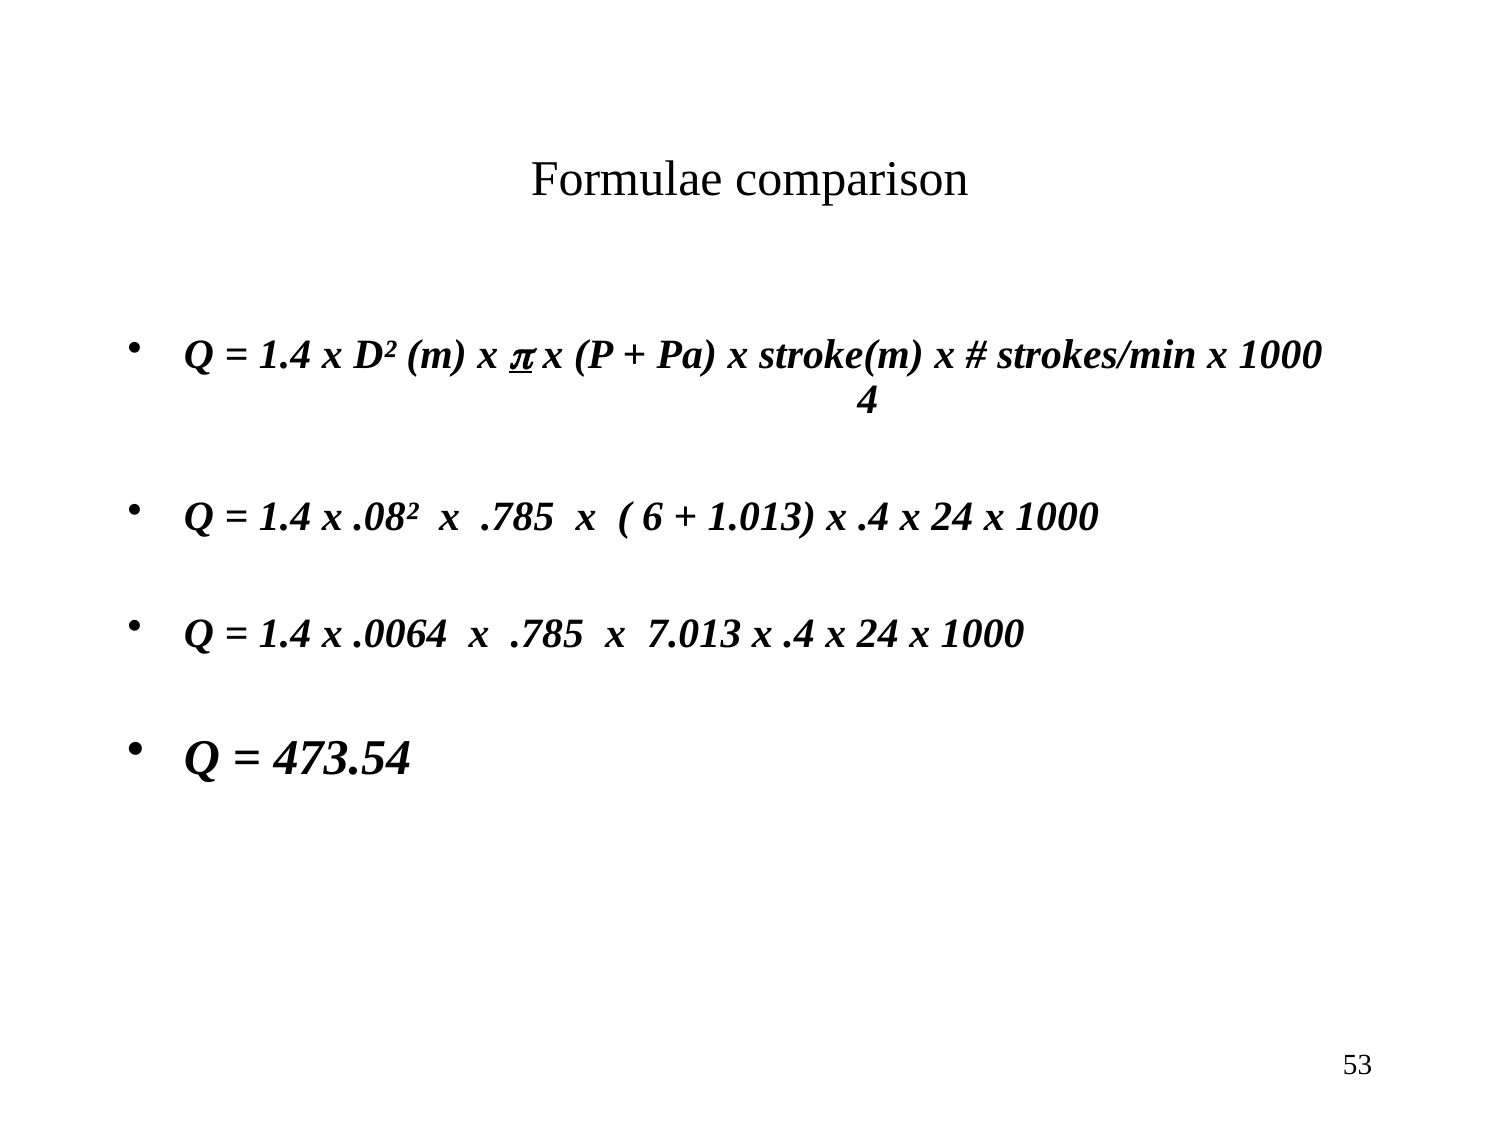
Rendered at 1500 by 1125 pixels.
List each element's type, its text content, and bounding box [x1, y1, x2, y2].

title Formulae comparison [112, 99, 1388, 251]
list Q = 1.4 x D² (m) x  x (P + Pa) x stroke(m) x # strokes/min x 1000 4 Q = 1.4 x .08² x .785 x ( 6 + 1.013) x .4 x 24 x 1000 Q = 1.4 x .0064 x .785 x 7.013 x .4 x 24 x 1000 Q = 473.54 [112, 324, 1388, 1001]
slide_number 53 [1074, 1024, 1388, 1101]
